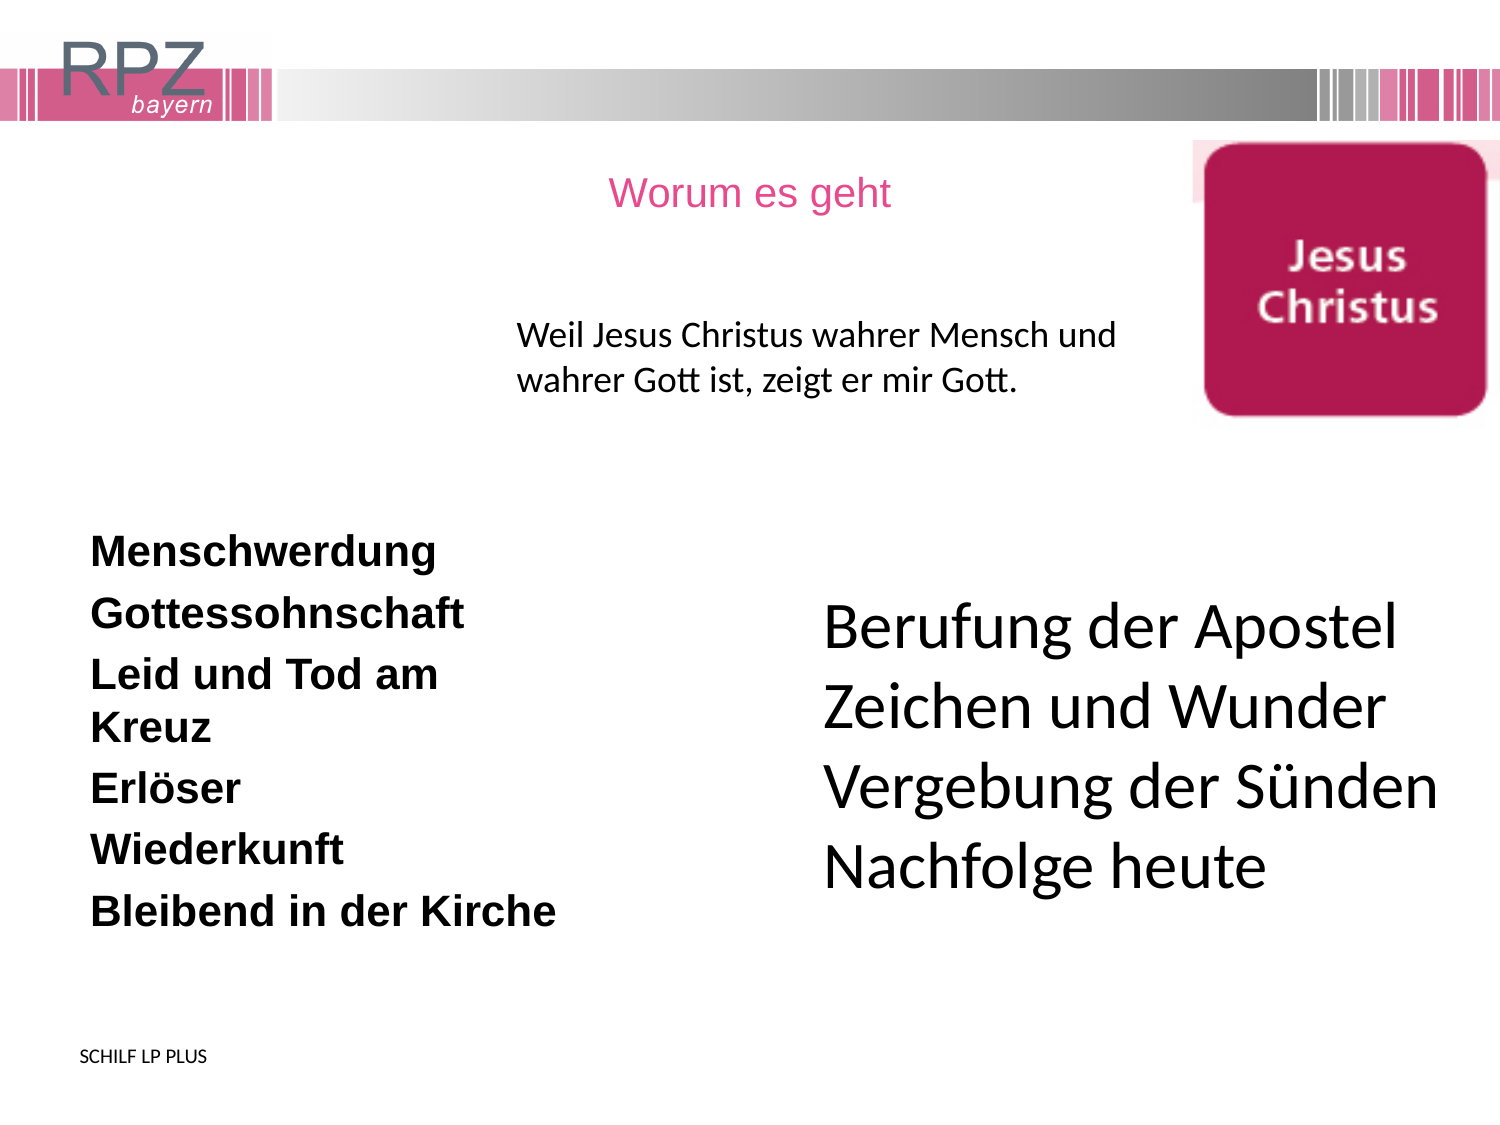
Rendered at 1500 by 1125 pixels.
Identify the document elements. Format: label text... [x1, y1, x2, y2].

picture [0, 31, 272, 121]
picture [1319, 69, 1379, 121]
text_box Weil Jesus Christus wahrer Mensch und wahrer Gott ist, zeigt er mir Gott. [501, 302, 1223, 453]
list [1192, 140, 1500, 428]
text_box Berufung der Apostel Zeichen und Wunder Vergebung der Sünden Nachfolge heute [809, 574, 1483, 909]
list Menschwerdung Gottessohnschaft Leid und Tod am Kreuz Erlöser Wiederkunft Bleibend in der Kirche [75, 444, 573, 988]
picture [1443, 69, 1500, 121]
picture [1380, 69, 1439, 121]
title Worum es geht [75, 149, 1187, 233]
